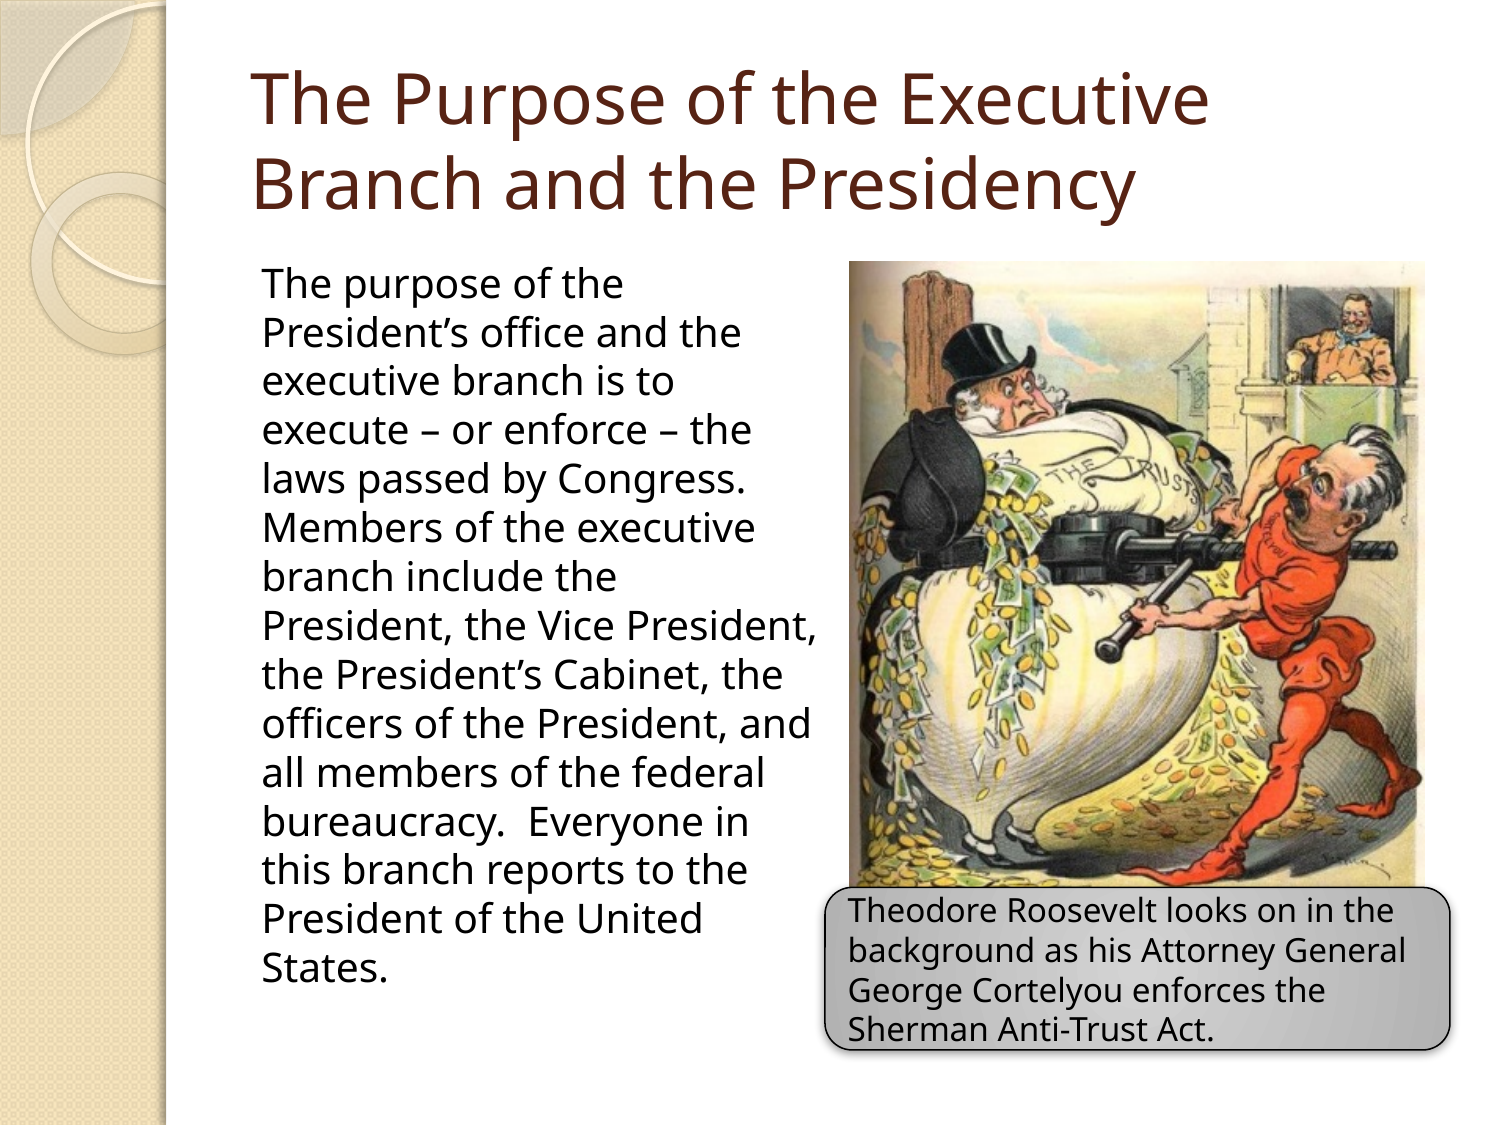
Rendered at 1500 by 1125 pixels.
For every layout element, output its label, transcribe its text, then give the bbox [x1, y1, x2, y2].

title The Purpose of the Executive Branch and the Presidency [235, 45, 1466, 233]
text_box Theodore Roosevelt looks on in the background as his Attorney General George Cortelyou enforces the Sherman Anti-Trust Act. [824, 888, 1451, 1051]
list The purpose of the President’s office and the executive branch is to execute – or enforce – the laws passed by Congress. Members of the executive branch include the President, the Vice President, the President’s Cabinet, the officers of the President, and all members of the federal bureaucracy. Everyone in this branch reports to the President of the United States. [235, 249, 836, 1015]
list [849, 261, 1426, 947]
